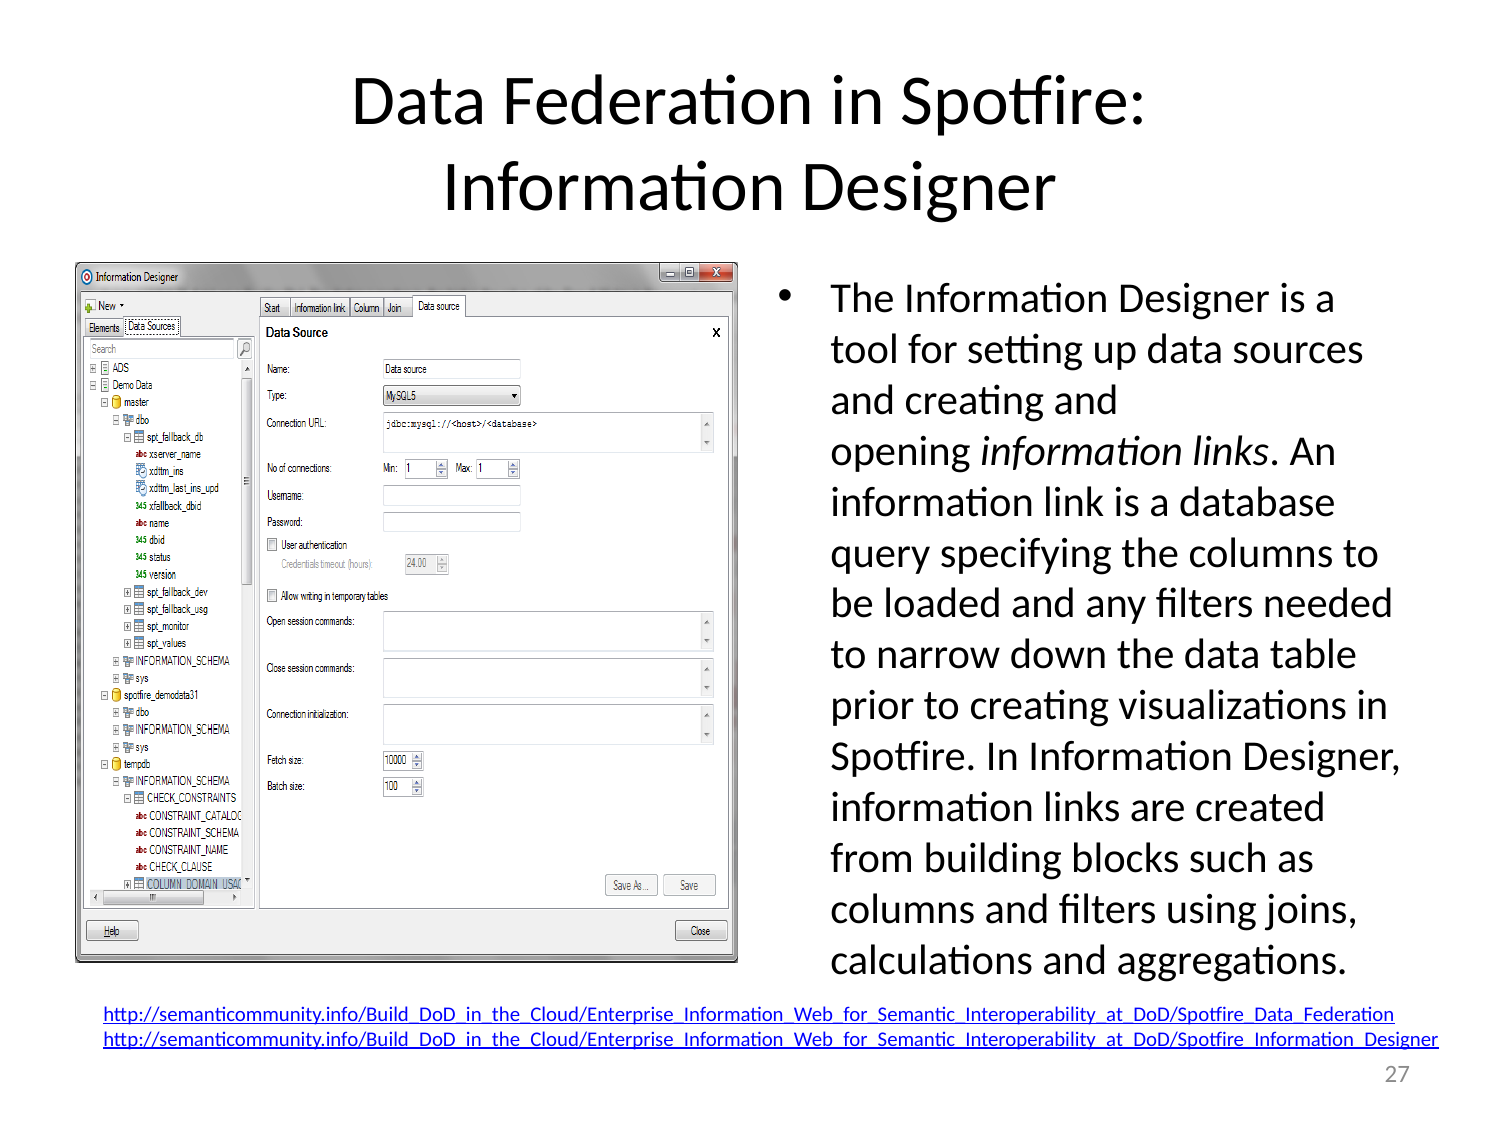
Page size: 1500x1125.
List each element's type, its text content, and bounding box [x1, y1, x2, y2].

title Data Federation in Spotfire: Information Designer [75, 45, 1425, 233]
list The Information Designer is a tool for setting up data sources and creating and opening information links. An information link is a database query specifying the columns to be loaded and any filters needed to narrow down the data table prior to creating visualizations in Spotfire. In Information Designer, information links are created from building blocks such as columns and filters using joins, calculations and aggregations. [762, 262, 1425, 992]
text_box http://semanticommunity.info/Build_DoD_in_the_Cloud/Enterprise_Information_Web_for_Semantic_Interoperability_at_DoD/Spotfire_Data_Federation http://semanticommunity.info/Build_DoD_in_the_Cloud/Enterprise_Information_Web_for_Semantic_Interoperability_at_DoD/Spotfire_Information_Designer [88, 992, 1454, 1103]
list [74, 262, 738, 963]
